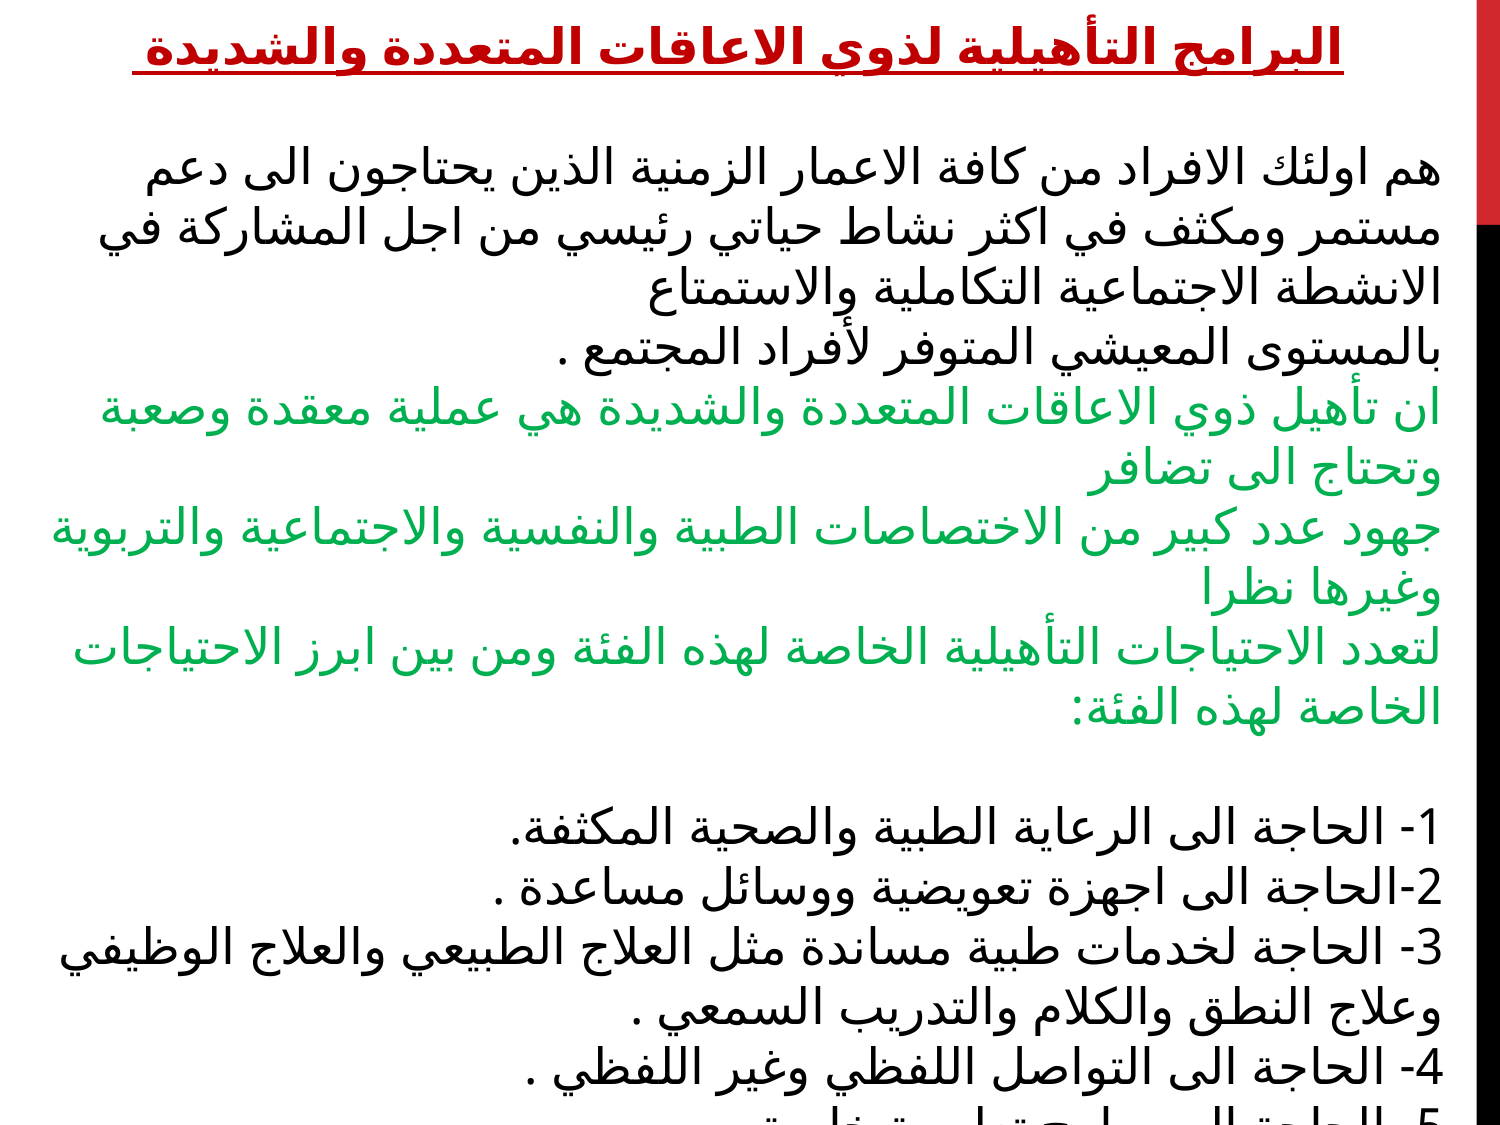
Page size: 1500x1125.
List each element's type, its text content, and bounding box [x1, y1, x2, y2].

text_box البرامج التأهيلية لذوي الاعاقات المتعددة والشديدة هم اولئك الافراد من كافة الاعمار الزمنية الذين يحتاجون الى دعم مستمر ومكثف في اكثر نشاط حياتي رئيسي من اجل المشاركة في الانشطة الاجتماعية التكاملية والاستمتاع بالمستوى المعيشي المتوفر لأفراد المجتمع . ان تأهيل ذوي الاعاقات المتعددة والشديدة هي عملية معقدة وصعبة وتحتاج الى تضافر جهود عدد كبير من الاختصاصات الطبية والنفسية والاجتماعية والتربوية وغيرها نظرا لتعدد الاحتياجات التأهيلية الخاصة لهذه الفئة ومن بين ابرز الاحتياجات الخاصة لهذه الفئة: 1- الحاجة الى الرعاية الطبية والصحية المكثفة. 2-الحاجة الى اجهزة تعويضية ووسائل مساعدة . 3- الحاجة لخدمات طبية مساندة مثل العلاج الطبيعي والعلاج الوظيفي وعلاج النطق والكلام والتدريب السمعي . 4- الحاجة الى التواصل اللفظي وغير اللفظي . 5- الحاجة الى برامج تعليمية خاصة . 6- الحاجة الى برامج تأهيل اجتماعي في مجالات المهارات الاجتماعية والسلوك التكيفي . 7- الحاجة الى احداث تعديلات وتكييف البيئة المنزلية والبيئة المدرسية. [17, 6, 1459, 1125]
